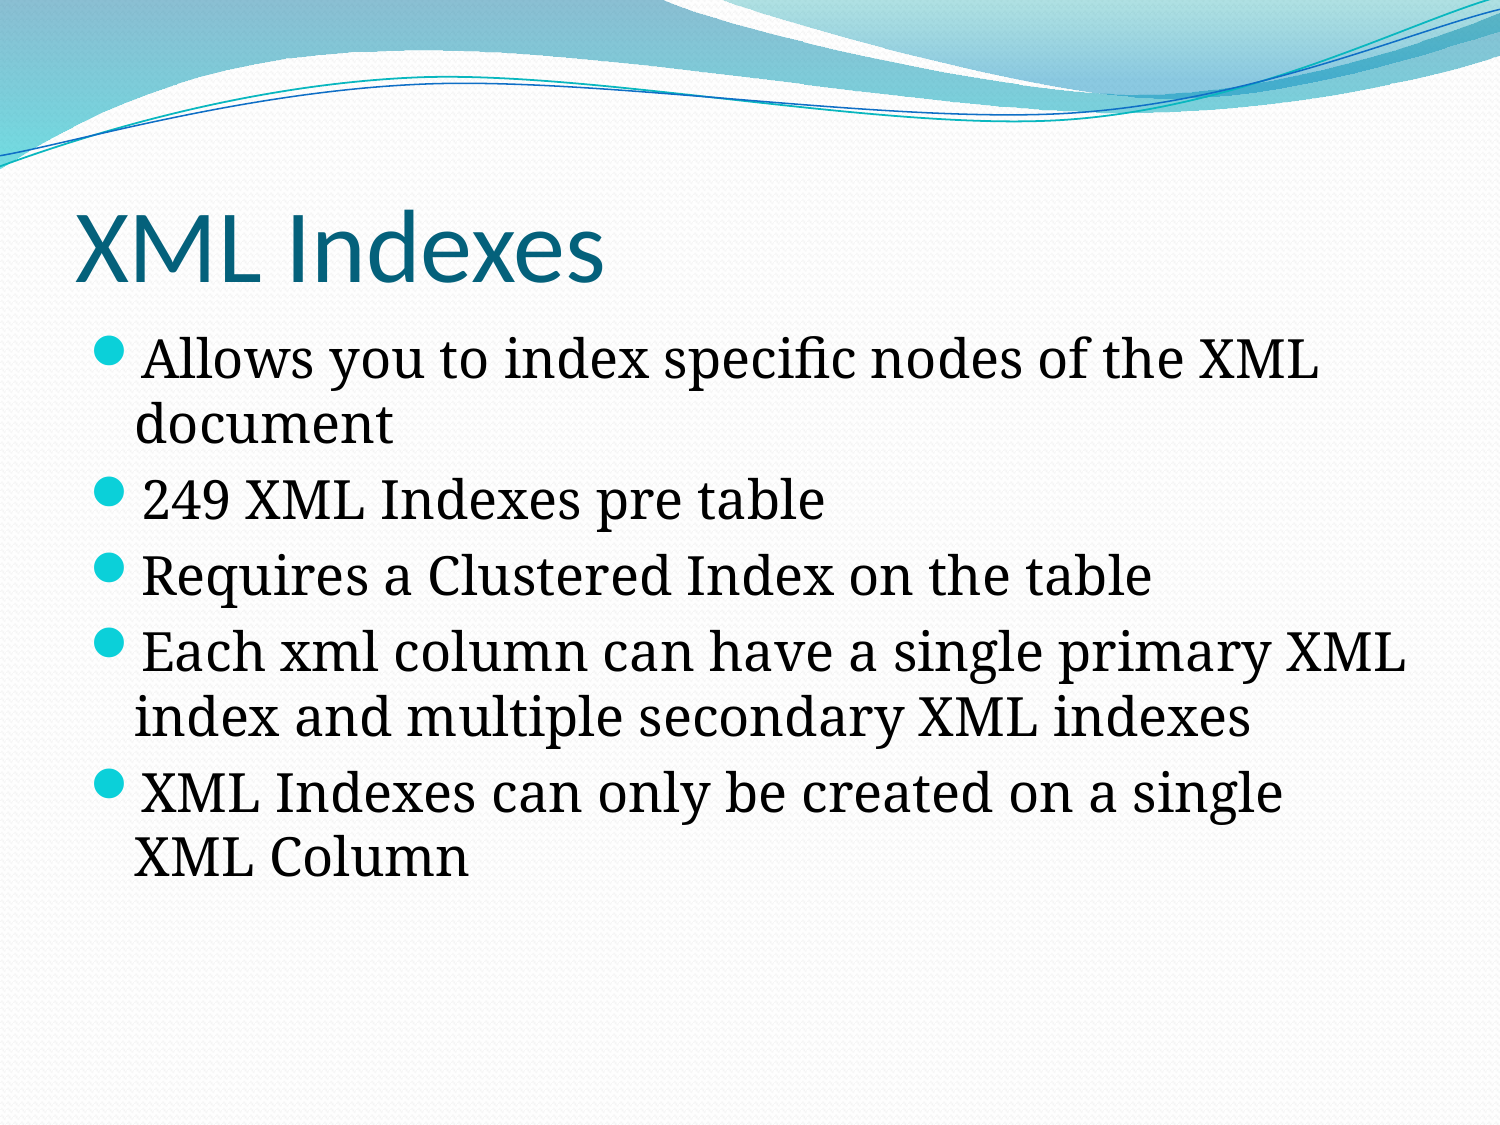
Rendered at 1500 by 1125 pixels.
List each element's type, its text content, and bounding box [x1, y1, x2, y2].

title XML Indexes [75, 115, 1425, 303]
list Allows you to index specific nodes of the XML document 249 XML Indexes pre table Requires a Clustered Index on the table Each xml column can have a single primary XML index and multiple secondary XML indexes XML Indexes can only be created on a single XML Column [75, 317, 1425, 1038]
